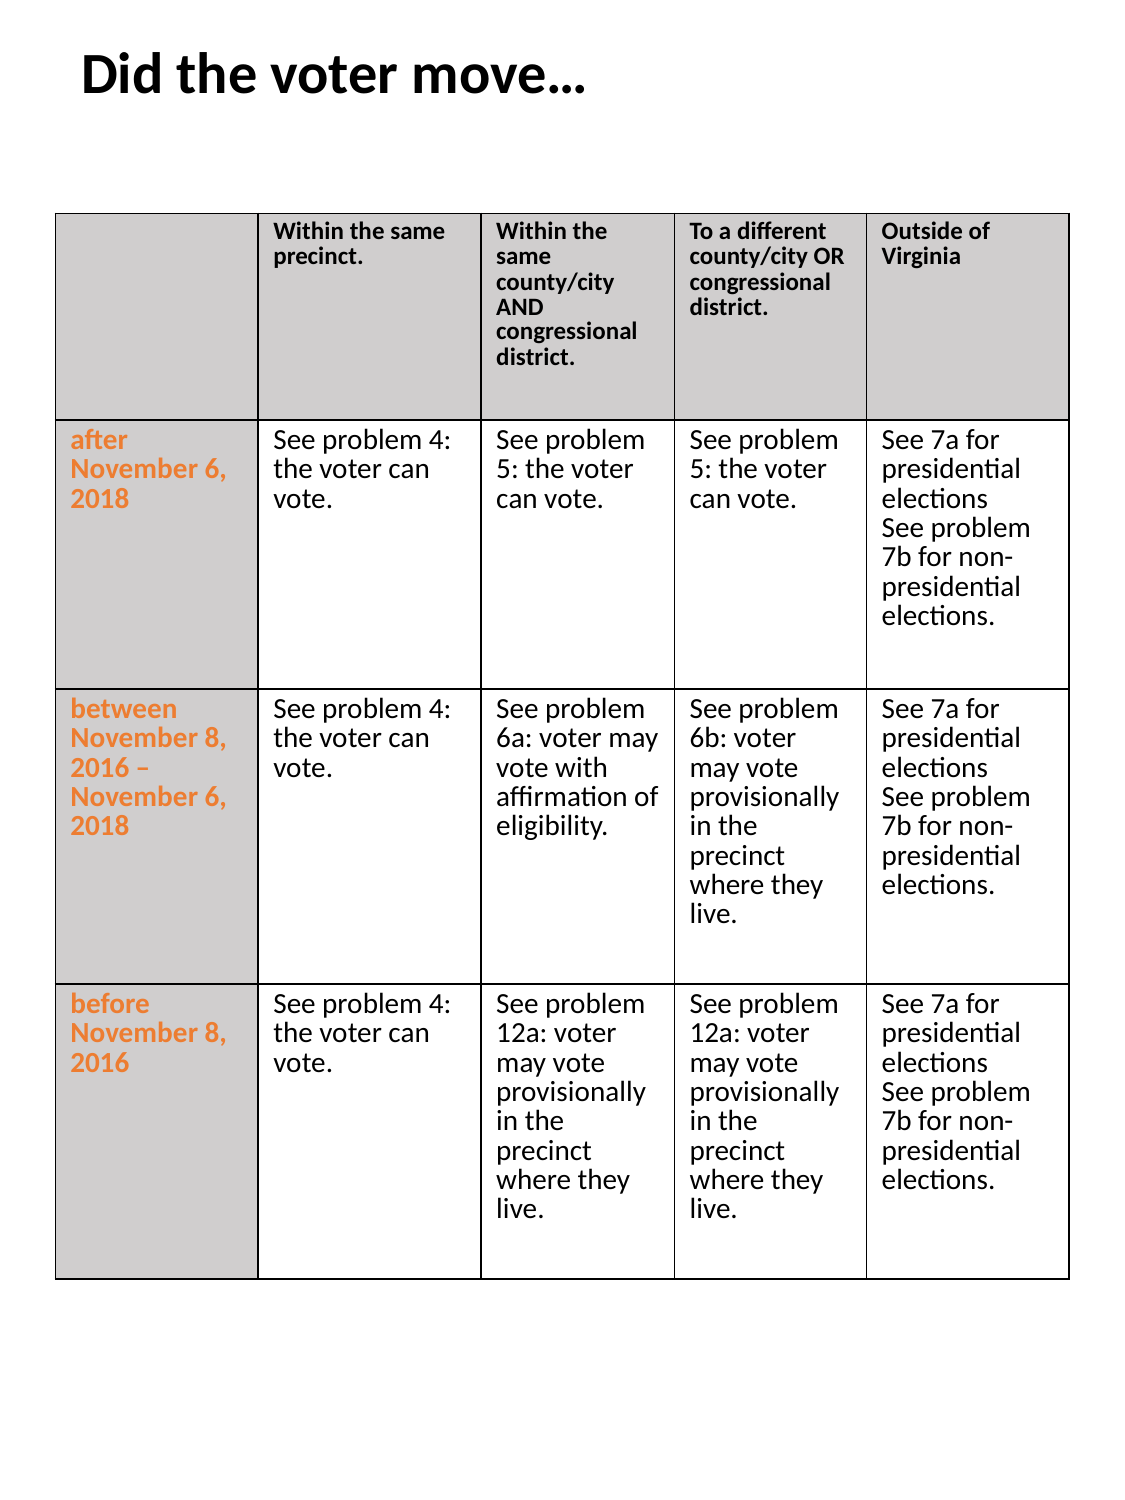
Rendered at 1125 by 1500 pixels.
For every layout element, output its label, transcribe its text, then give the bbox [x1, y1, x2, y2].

table_header Within the same precinct. [259, 214, 480, 419]
table_cell See 7a for presidential elections See problem 7b for non-presidential elections. [867, 421, 1068, 688]
table_cell See problem 4: the voter can vote. [259, 421, 480, 688]
table_cell See problem 12a: voter may vote provisionally in the precinct where they live. [482, 985, 674, 1278]
table_cell between November 8, 2016 – November 6, 2018 [56, 690, 257, 983]
table_header Outside of Virginia [867, 214, 1068, 419]
table_cell See problem 6a: voter may vote with affirmation of eligibility. [482, 690, 674, 983]
table_header To a different county/city OR congressional district. [675, 214, 866, 419]
table_cell See problem 5: the voter can vote. [482, 421, 674, 688]
text_box Did the voter move… [66, 27, 604, 113]
table_cell See 7a for presidential elections See problem 7b for non-presidential elections. [867, 690, 1068, 983]
table_cell before November 8, 2016 [56, 985, 257, 1278]
table_cell See 7a for presidential elections See problem 7b for non-presidential elections. [867, 985, 1068, 1278]
table_header [56, 214, 257, 419]
table_header Within the same county/city AND congressional district. [482, 214, 674, 419]
table_cell See problem 4: the voter can vote. [259, 985, 480, 1278]
table_cell See problem 4: the voter can vote. [259, 690, 480, 983]
table_cell after November 6, 2018 [56, 421, 257, 688]
table_cell See problem 6b: voter may vote provisionally in the precinct where they live. [675, 690, 866, 983]
table_cell See problem 5: the voter can vote. [675, 421, 866, 688]
table_cell See problem 12a: voter may vote provisionally in the precinct where they live. [675, 985, 866, 1278]
